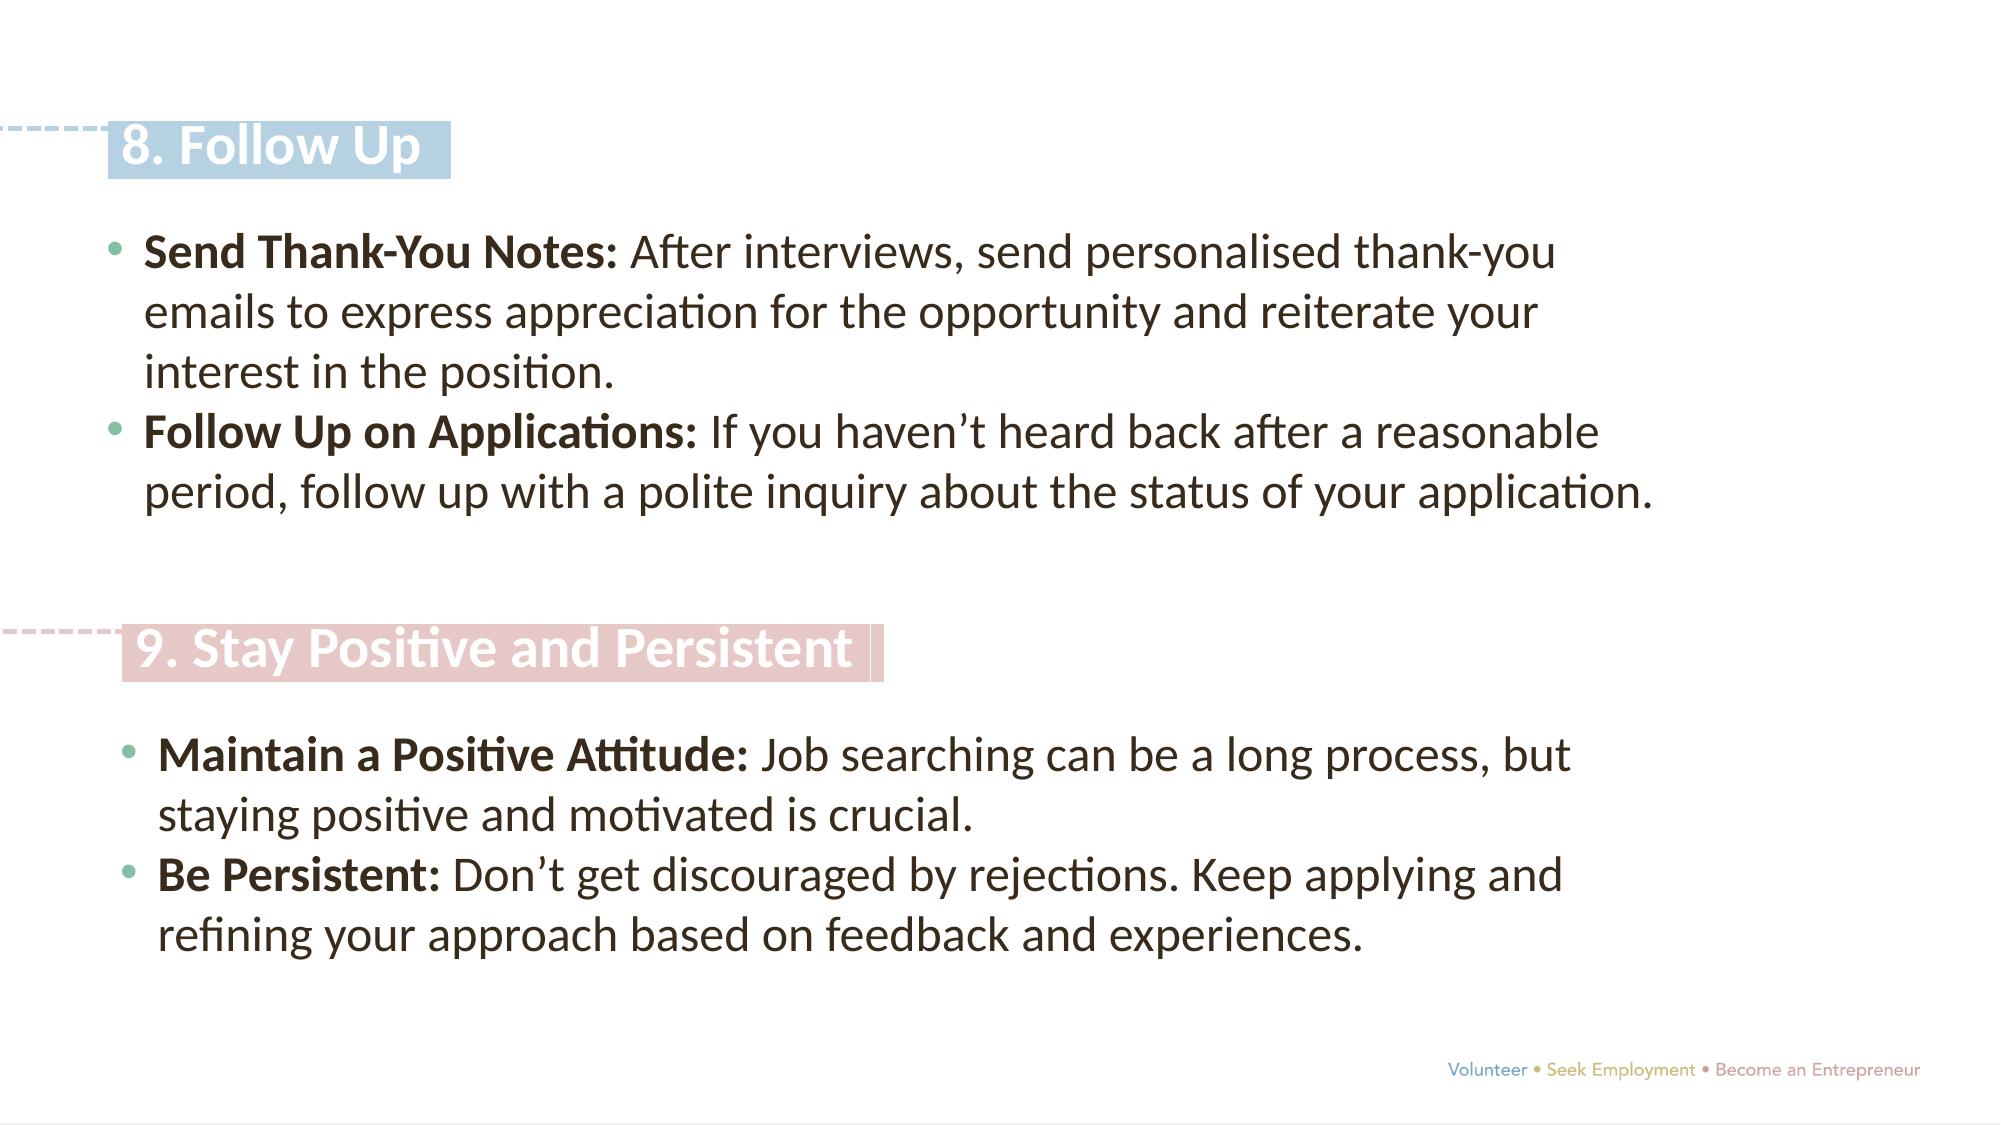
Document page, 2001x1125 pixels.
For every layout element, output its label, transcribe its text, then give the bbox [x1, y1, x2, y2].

text_box 9. Stay Positive and Persistent: [104, 566, 1939, 687]
text_box Maintain a Positive Attitude: Job searching can be a long process, but staying positive and motivated is crucial. Be Persistent: Don’t get discouraged by rejections. Keep applying and refining your approach based on feedback and experiences. [105, 713, 1678, 995]
text_box Send Thank-You Notes: After interviews, send personalised thank-you emails to express appreciation for the opportunity and reiterate your interest in the position. Follow Up on Applications: If you haven’t heard back after a reasonable period, follow up with a polite inquiry about the status of your application. [91, 210, 1675, 492]
picture [1418, 1046, 1971, 1103]
text_box 8. Follow Up: [90, 64, 1925, 184]
